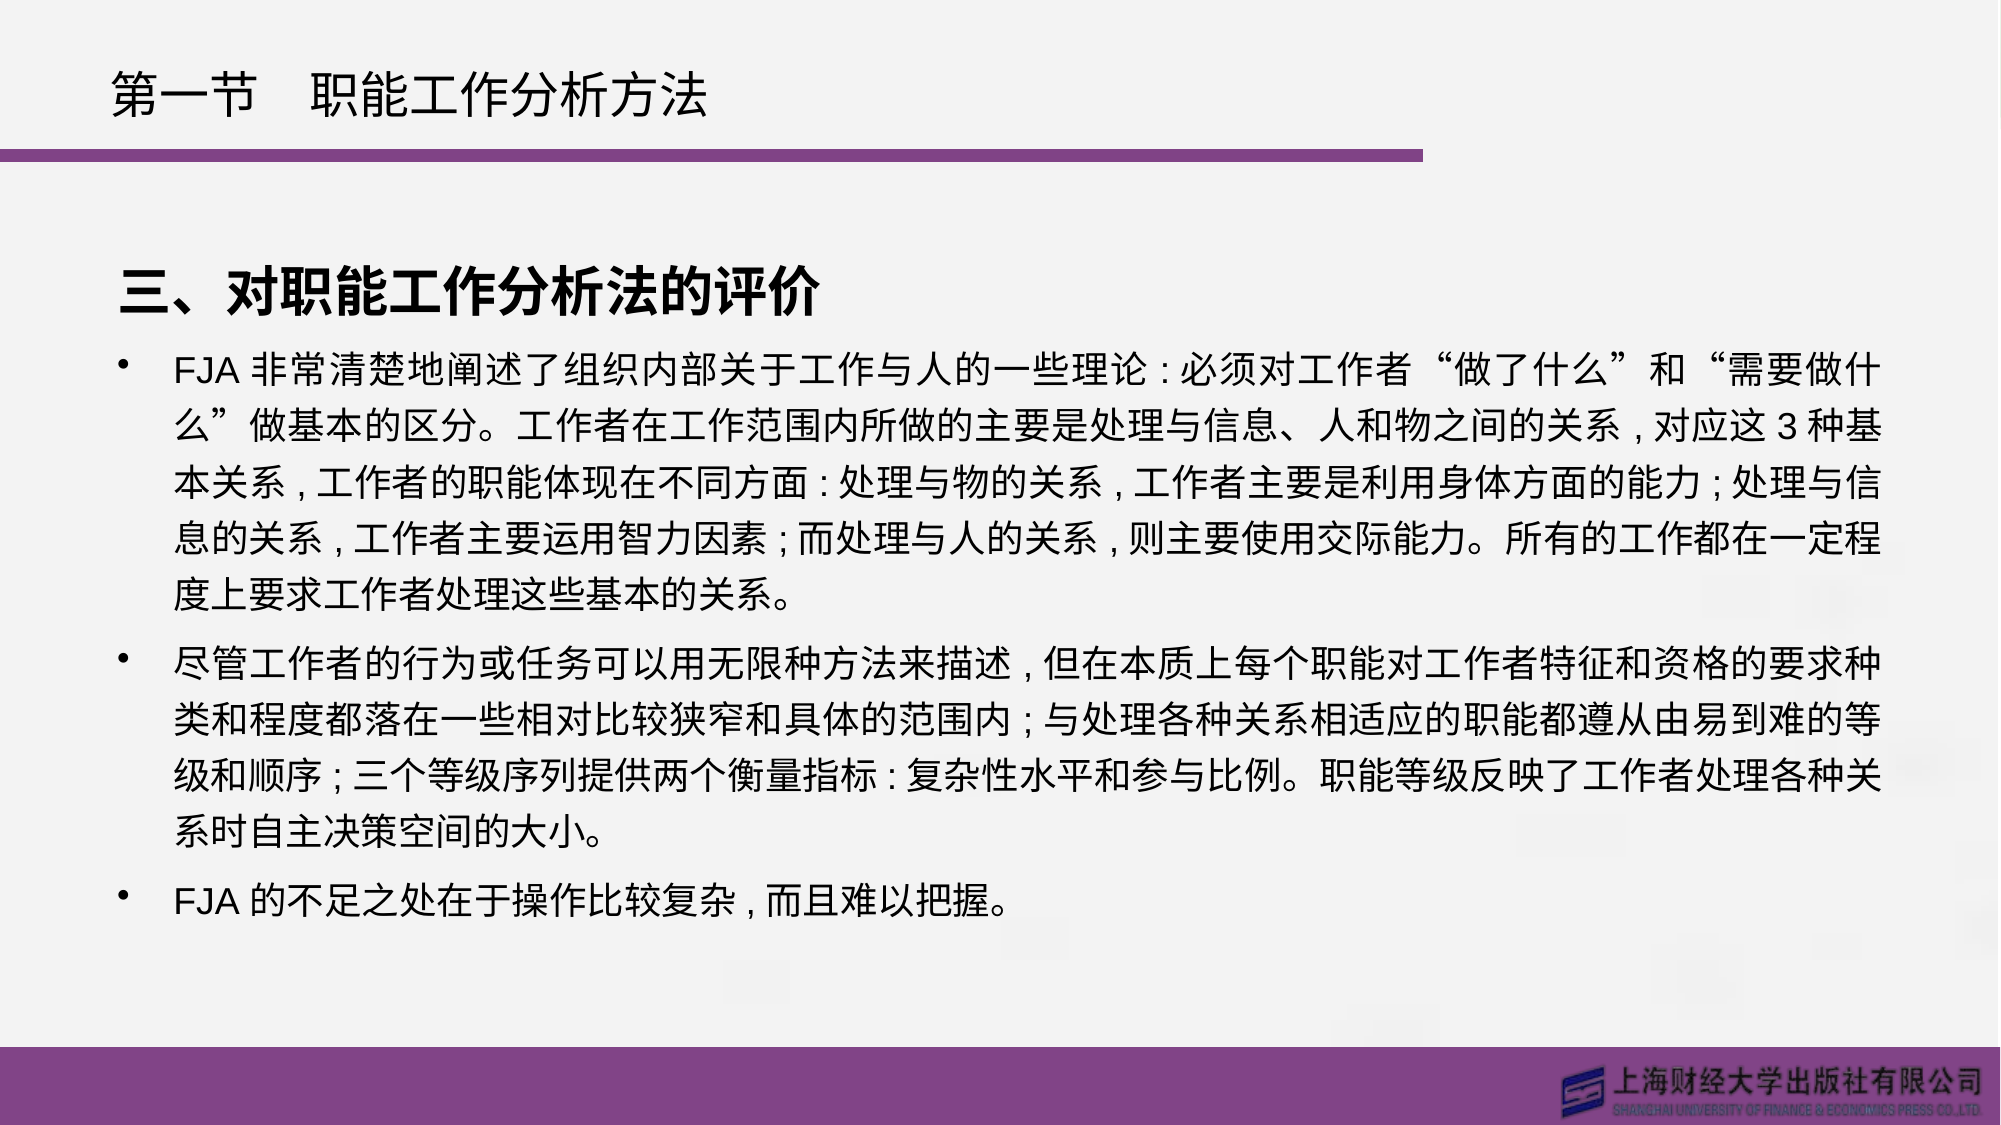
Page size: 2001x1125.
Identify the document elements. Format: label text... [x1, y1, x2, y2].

list 三、对职能工作分析法的评价 FJA非常清楚地阐述了组织内部关于工作与人的一些理论:必须对工作者“做了什么”和“需要做什么”做基本的区分。工作者在工作范围内所做的主要是处理与信息、人和物之间的关系,对应这3种基本关系,工作者的职能体现在不同方面:处理与物的关系,工作者主要是利用身体方面的能力;处理与信息的关系,工作者主要运用智力因素;而处理与人的关系,则主要使用交际能力。所有的工作都在一定程度上要求工作者处理这些基本的关系。 尽管工作者的行为或任务可以用无限种方法来描述,但在本质上每个职能对工作者特征和资格的要求种类和程度都落在一些相对比较狭窄和具体的范围内;与处理各种关系相适应的职能都遵从由易到难的等级和顺序;三个等级序列提供两个衡量指标:复杂性水平和参与比例。职能等级反映了工作者处理各种关系时自主决策空间的大小。 FJA的不足之处在于操作比较复杂,而且难以把握。 [102, 233, 1898, 1032]
picture [0, 0, 2001, 1125]
title 第一节 职能工作分析方法 [94, 42, 1451, 146]
